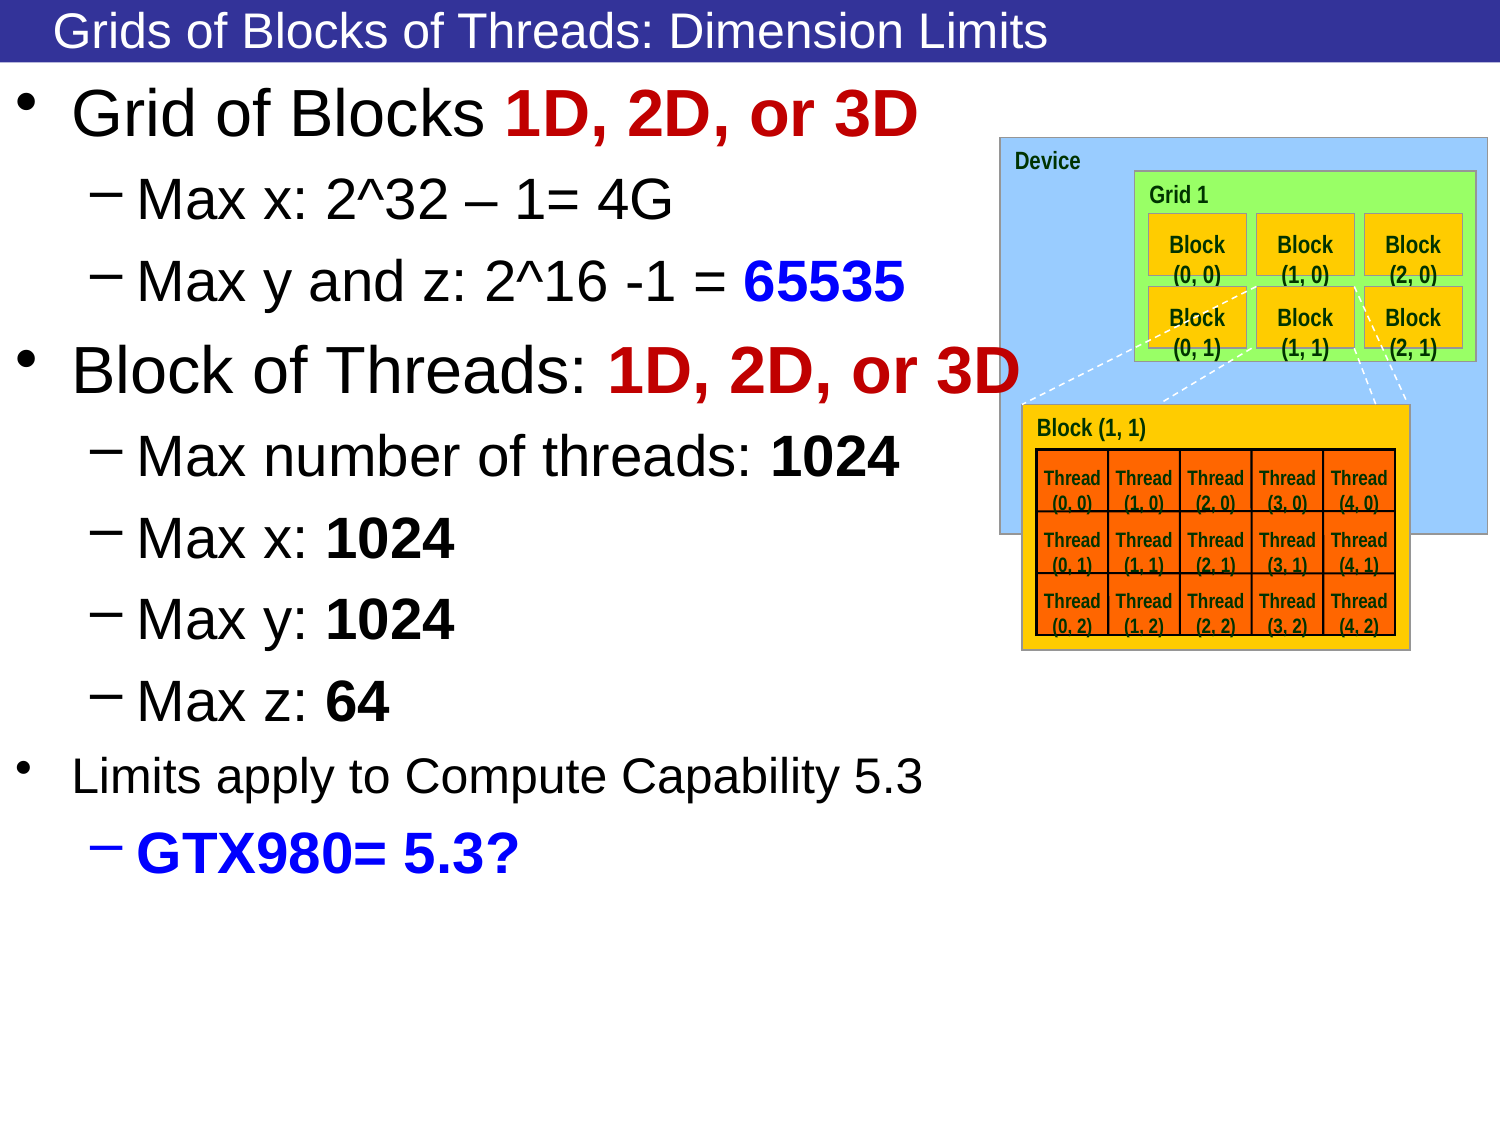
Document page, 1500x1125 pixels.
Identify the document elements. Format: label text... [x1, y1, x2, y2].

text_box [999, 137, 1488, 651]
list Grid of Blocks 1D, 2D, or 3D Max x: 2^32 – 1= 4G Max y and z: 2^16 -1 = 65535 Block of Threads: 1D, 2D, or 3D Max number of threads: 1024 Max x: 1024 Max y: 1024 Max z: 64 Limits apply to Compute Capability 5.3 GTX980= 5.3? [0, 62, 1500, 1125]
title Grids of Blocks of Threads: Dimension Limits [37, 7, 1426, 51]
